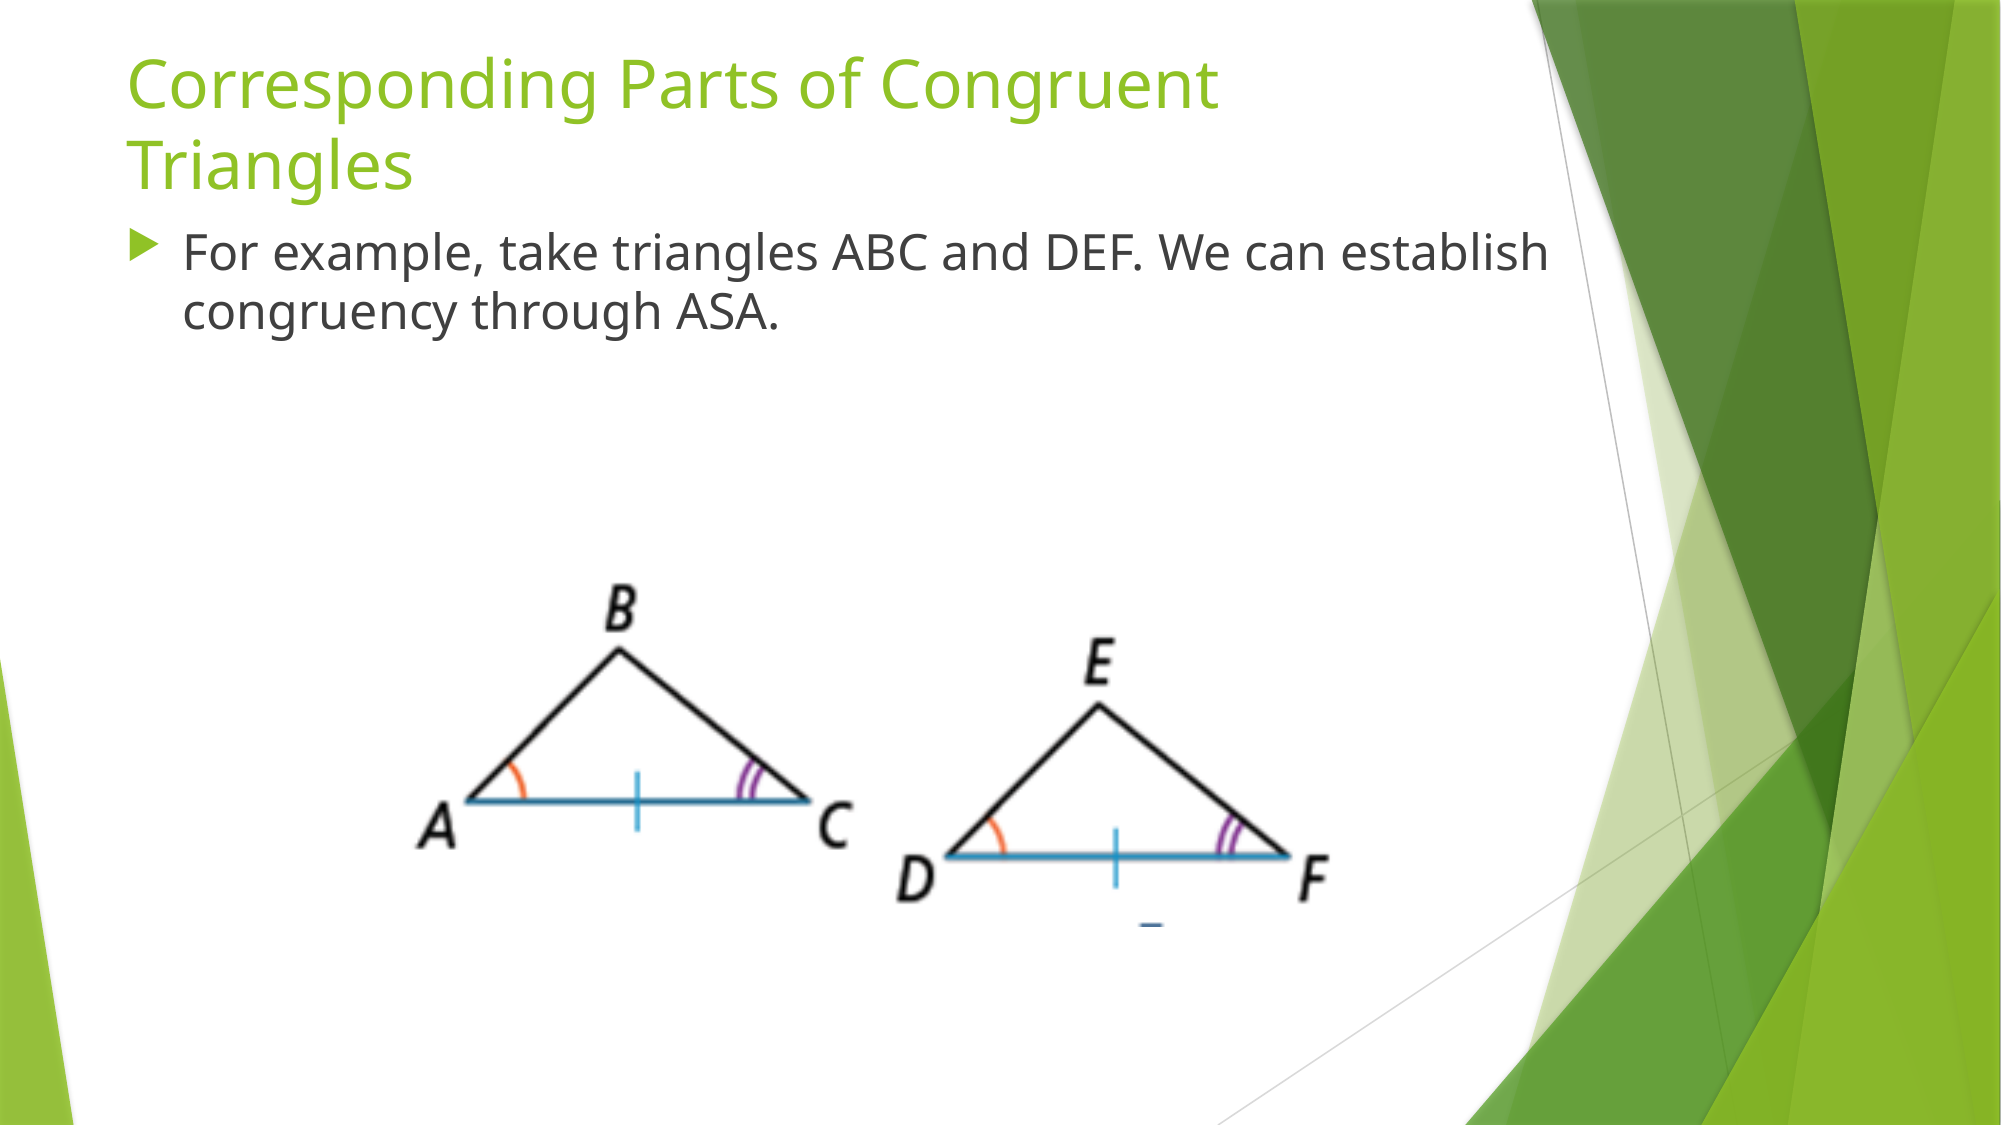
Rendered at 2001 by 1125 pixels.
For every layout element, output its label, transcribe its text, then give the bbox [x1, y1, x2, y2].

list For example, take triangles ABC and DEF. We can establish congruency through ASA. [111, 212, 1677, 484]
picture [399, 556, 1351, 928]
title Corresponding Parts of Congruent Triangles [111, 34, 1522, 212]
